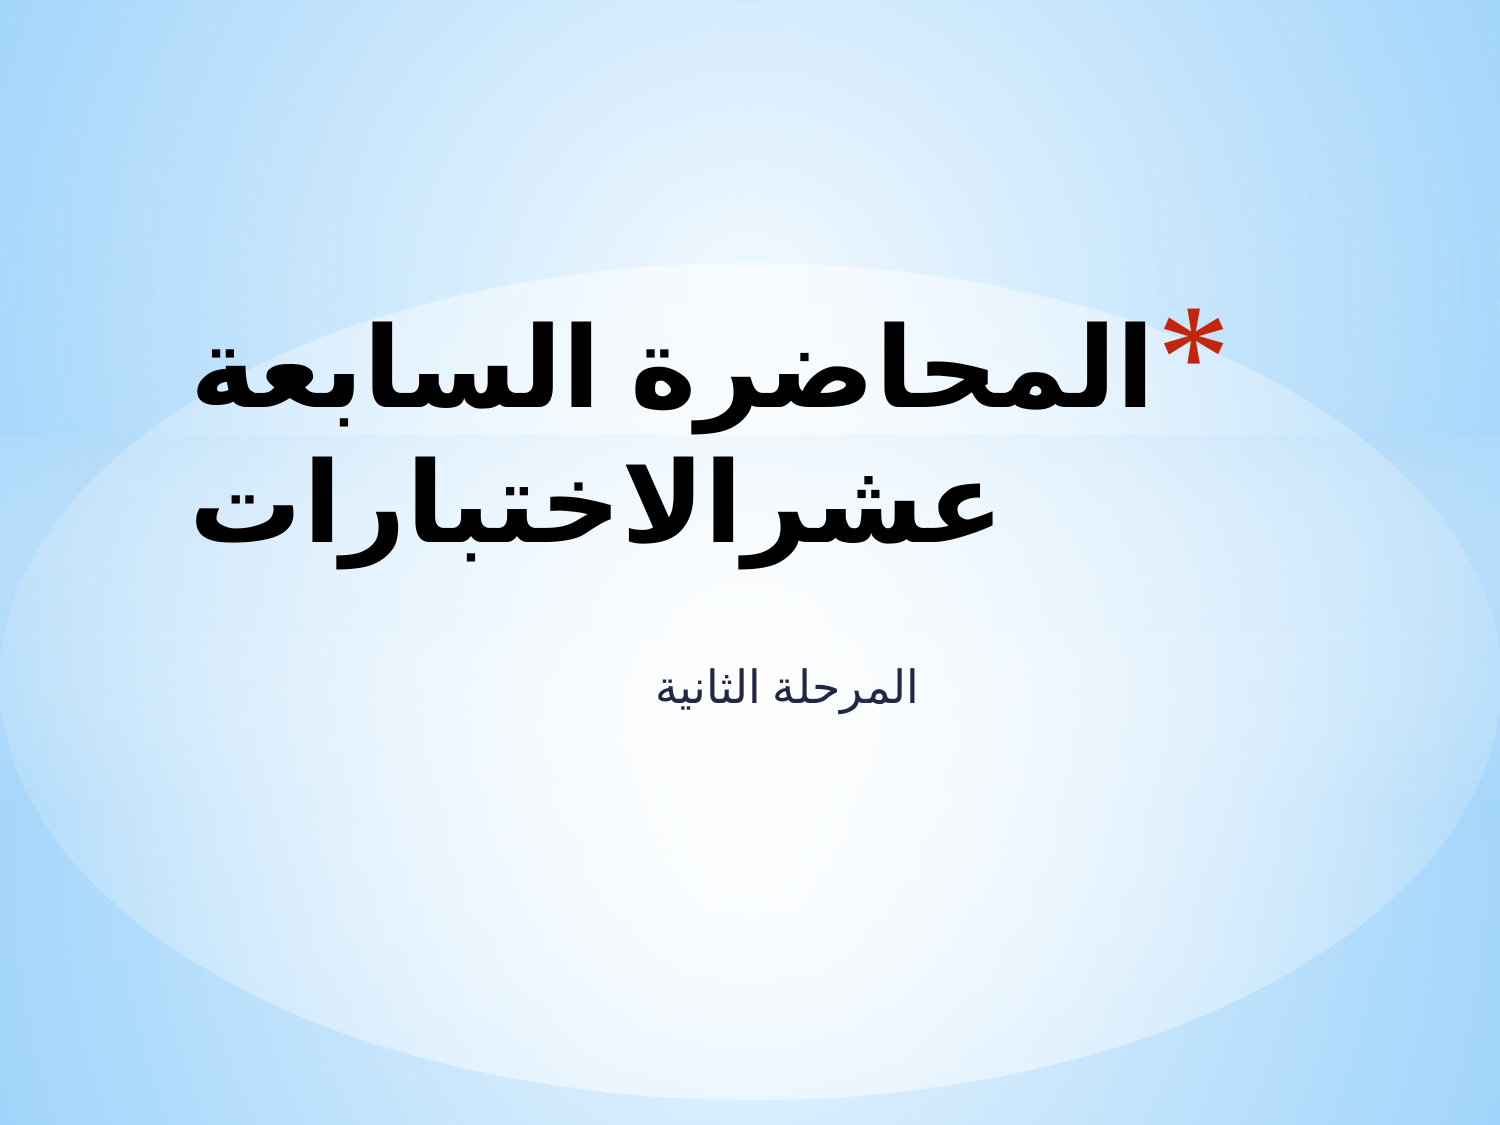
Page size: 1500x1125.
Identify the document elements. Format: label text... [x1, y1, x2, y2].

subtitle المرحلة الثانية [324, 650, 1250, 795]
title المحاضرة السابعة عشرالاختبارات [174, 287, 1353, 582]
